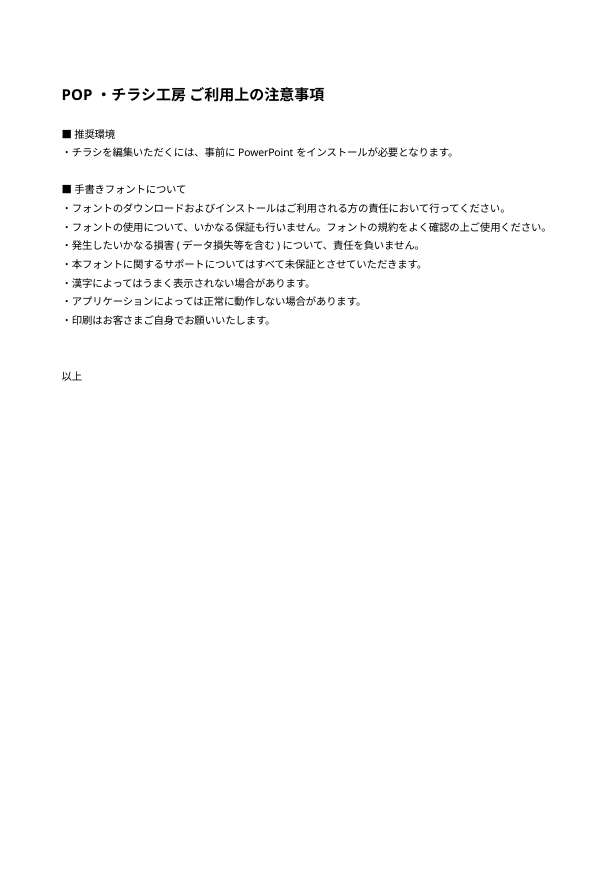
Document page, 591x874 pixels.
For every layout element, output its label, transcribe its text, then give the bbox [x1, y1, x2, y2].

text_box POP・チラシ工房 ご利用上の注意事項 ■推奨環境 ・チラシを編集いただくには、事前にPowerPointをインストールが必要となります。 ■手書きフォントについて ・フォントのダウンロードおよびインストールはご利用される方の責任において行ってください。 ・フォントの使用について、いかなる保証も行いません。フォントの規約をよく確認の上ご使用ください。 ・発生したいかなる損害(データ損失等を含む)について、責任を負いません。 ・本フォントに関するサポートについてはすべて未保証とさせていただきます。 ・漢字によってはうまく表示されない場合があります。 ・アプリケーションによっては正常に動作しない場合があります。 ・印刷はお客さまご自身でお願いいたします。 以上 [46, 68, 559, 460]
